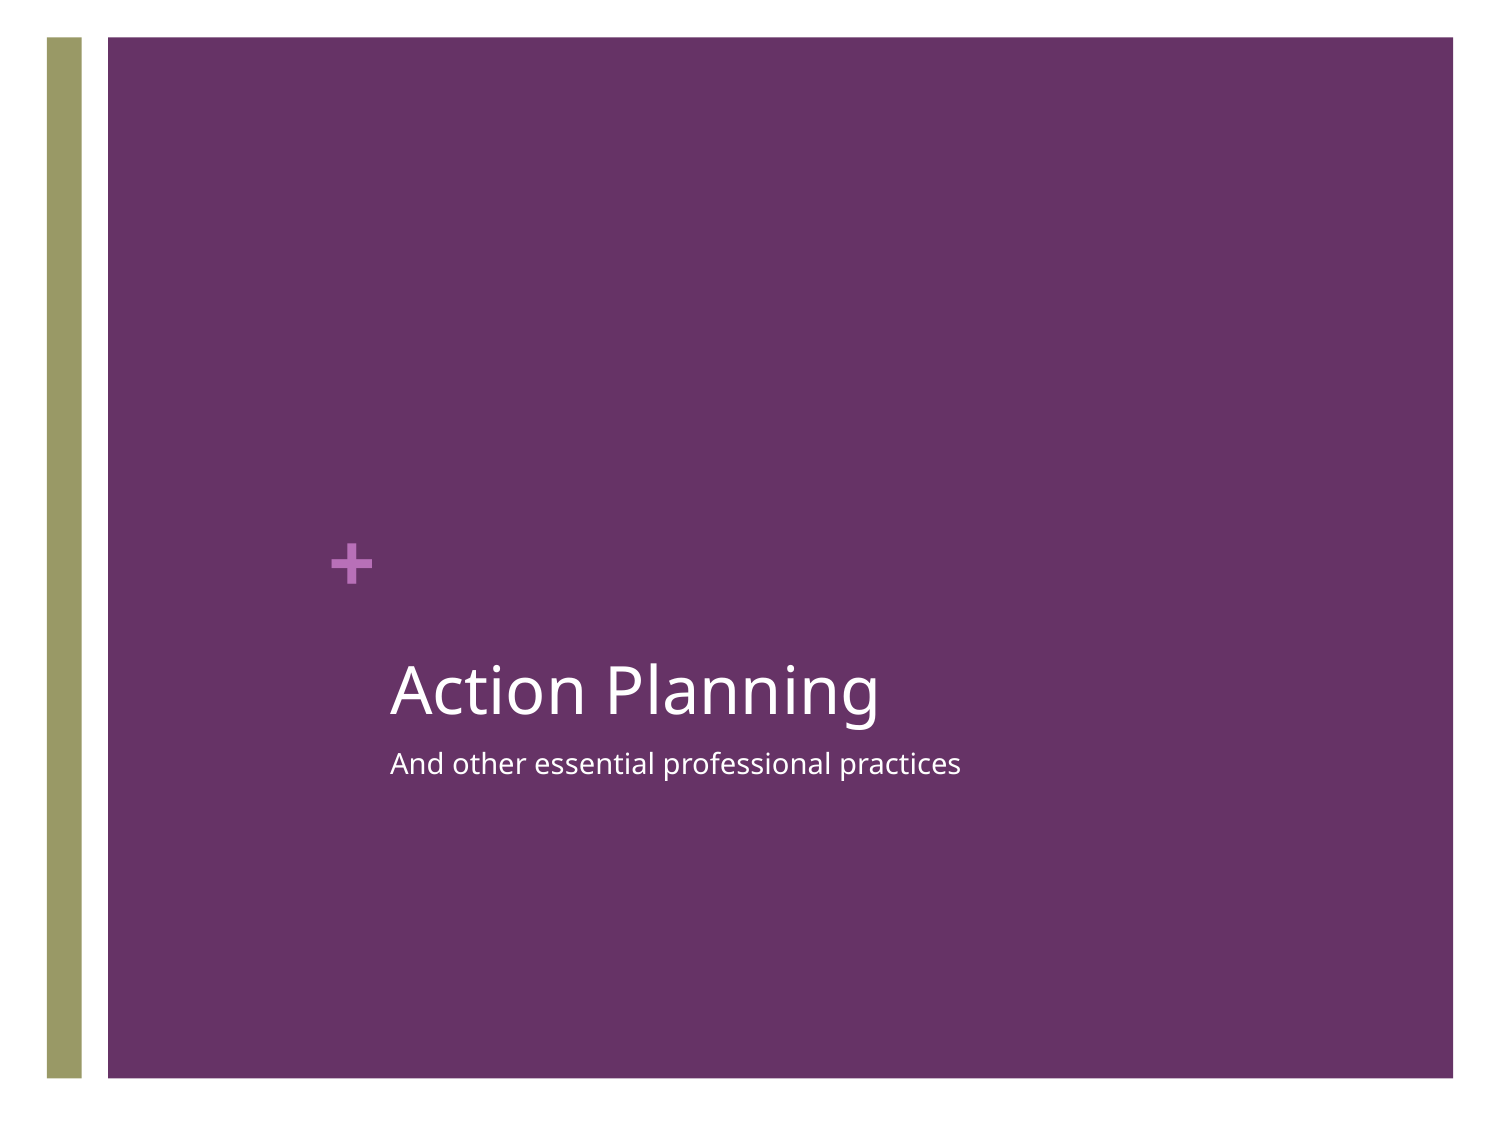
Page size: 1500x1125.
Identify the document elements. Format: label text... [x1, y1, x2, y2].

title Action Planning [375, 512, 1300, 736]
list And other essential professional practices [375, 737, 1300, 984]
